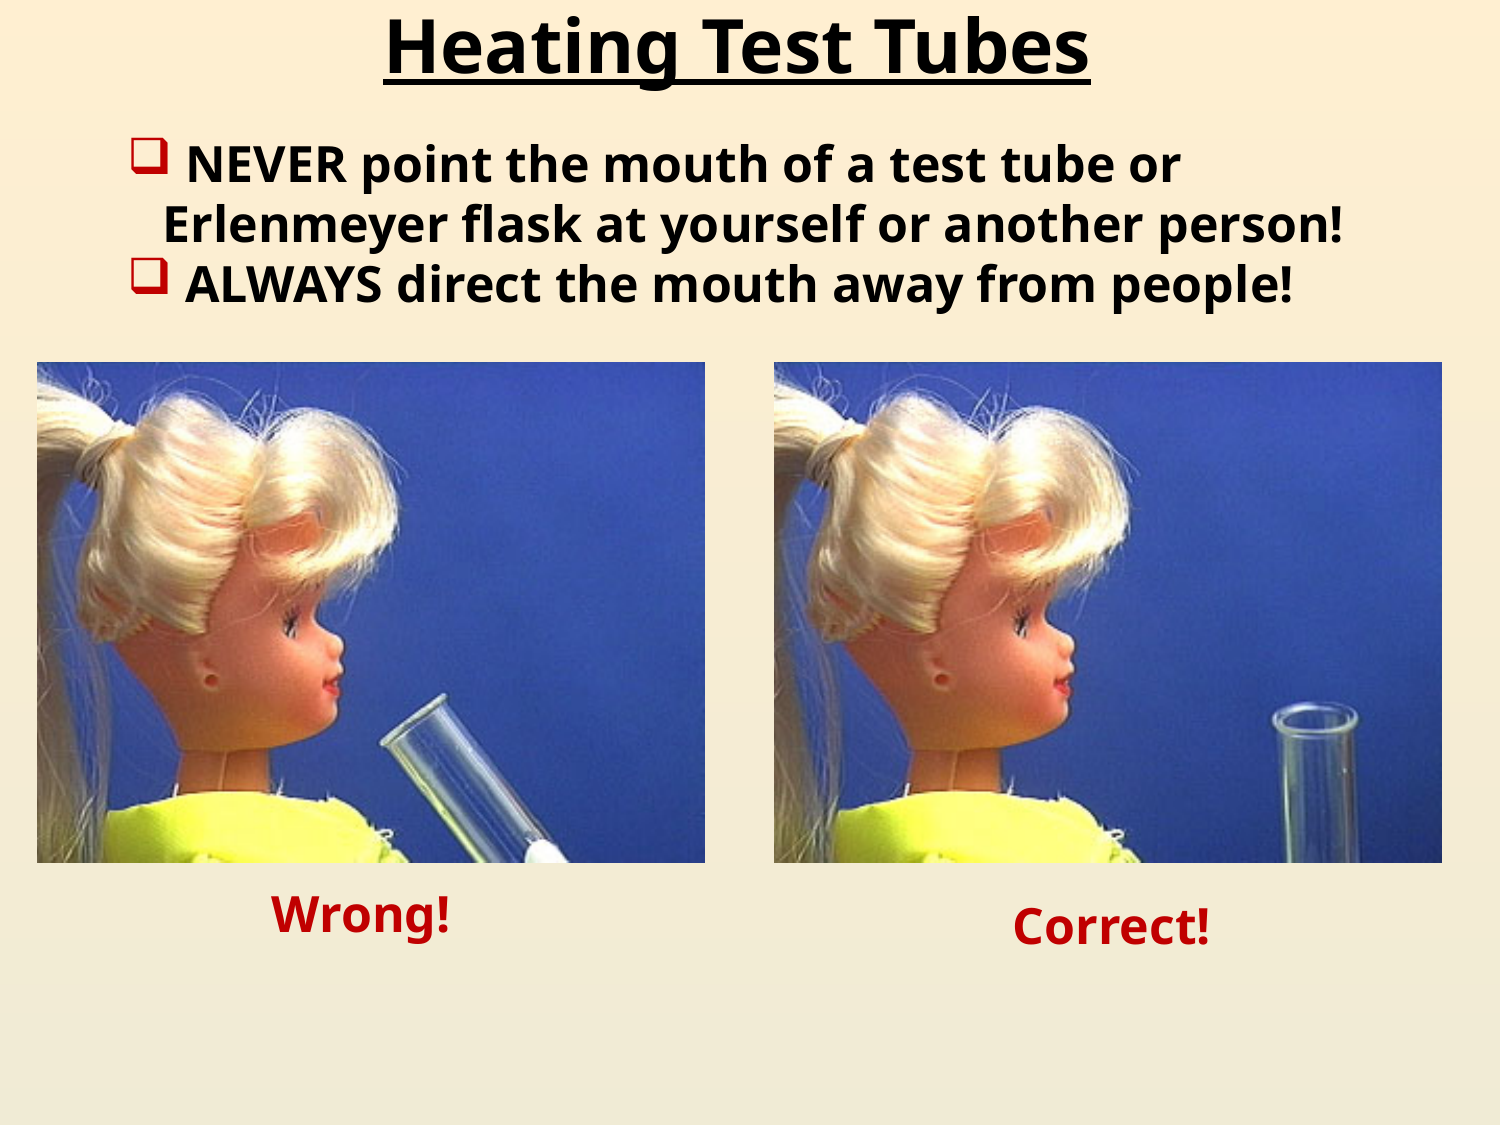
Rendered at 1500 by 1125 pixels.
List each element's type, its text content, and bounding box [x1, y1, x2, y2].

picture [37, 362, 705, 863]
text_box NEVER point the mouth of a test tube or Erlenmeyer flask at yourself or another person! ALWAYS direct the mouth away from people! [112, 124, 1416, 320]
text_box Correct! [998, 887, 1227, 963]
text_box Wrong! [256, 874, 466, 950]
picture [774, 362, 1442, 863]
title Heating Test Tubes [99, 0, 1376, 88]
